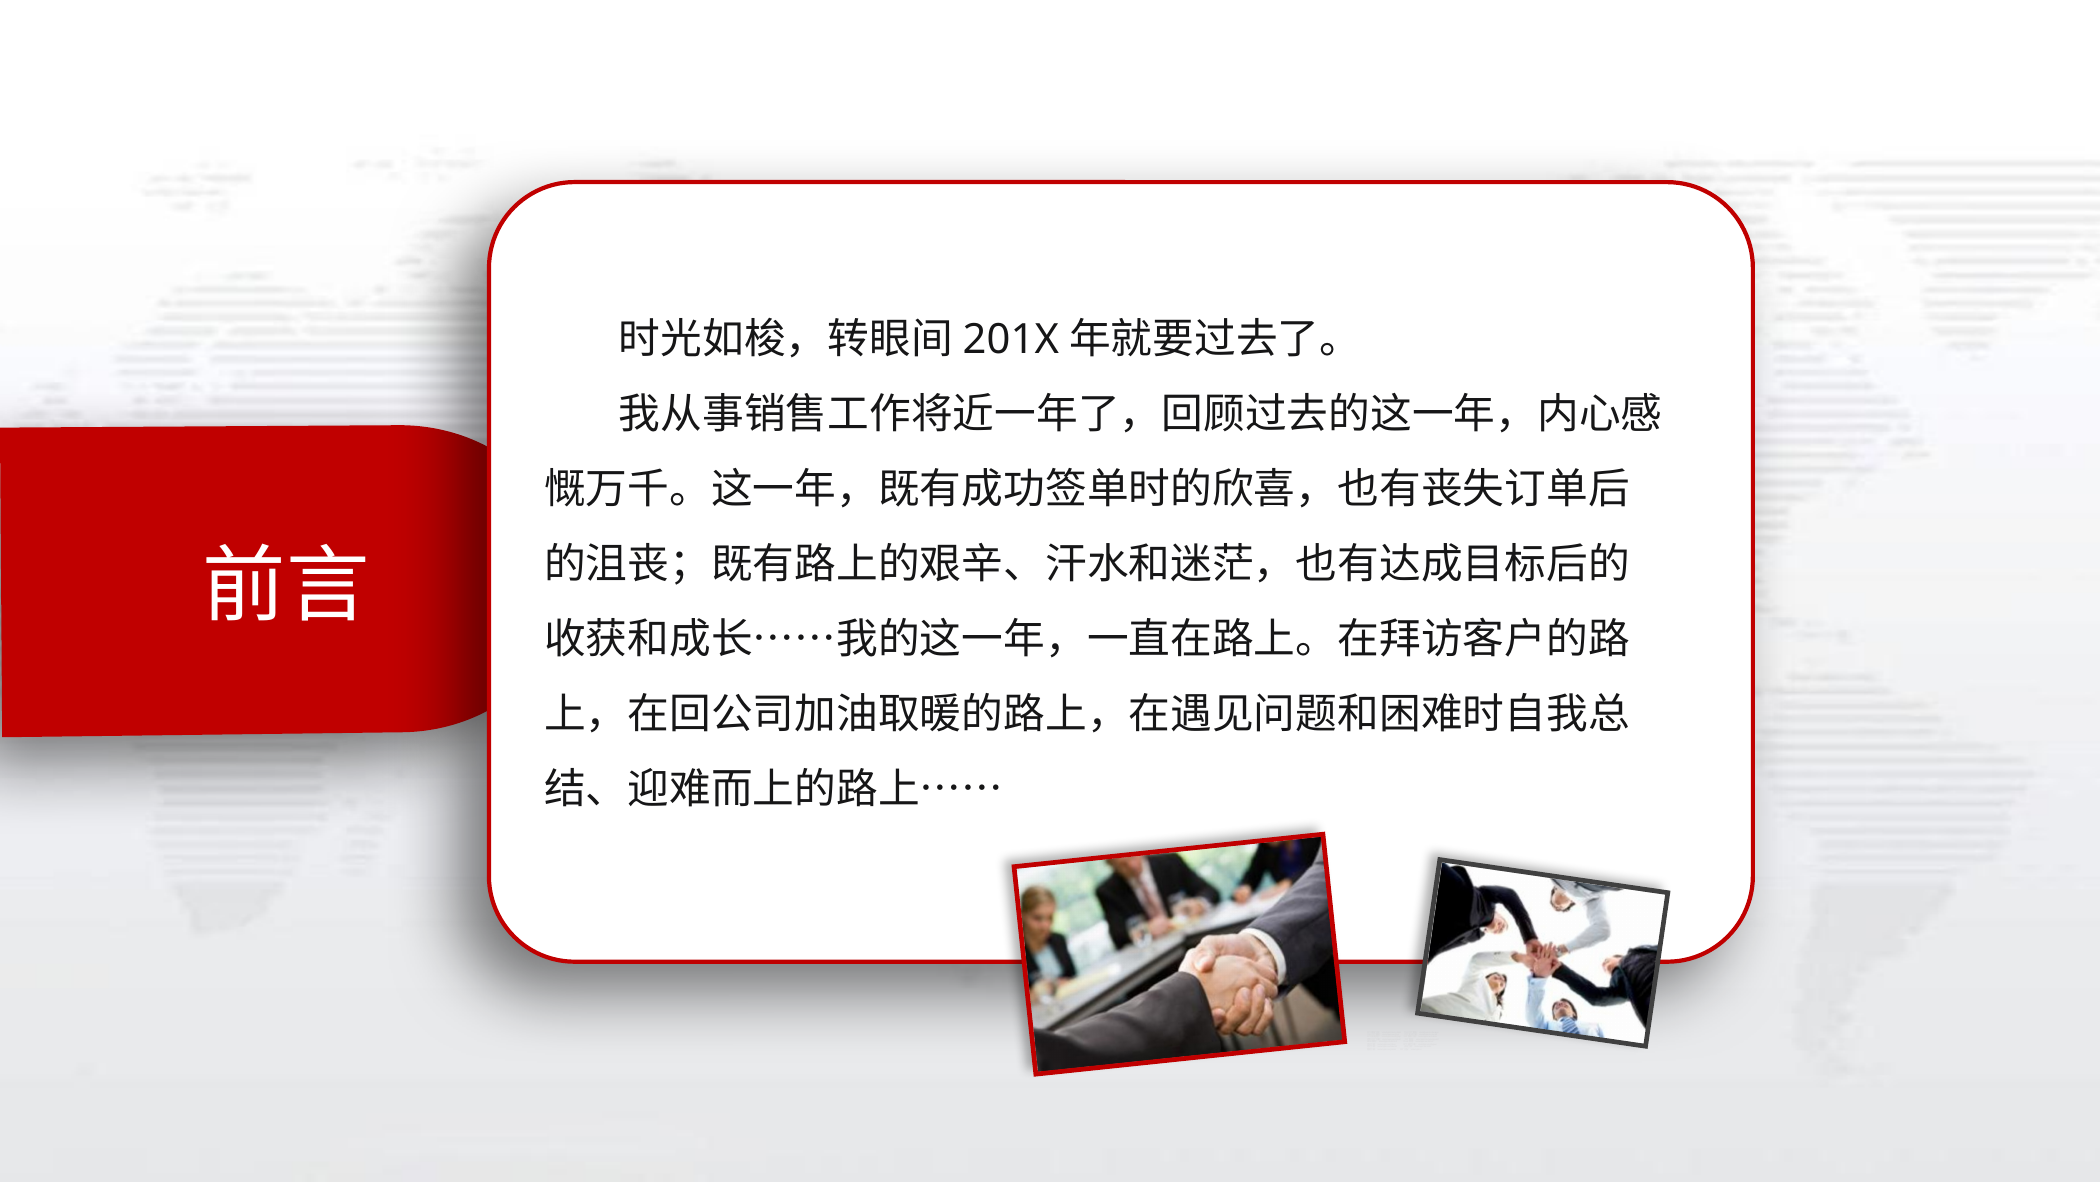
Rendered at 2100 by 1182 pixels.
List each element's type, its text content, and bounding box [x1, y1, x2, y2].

text_box 时光如梭，转眼间201X年就要过去了。 我从事销售工作将近一年了，回顾过去的这一年，内心感慨万千。这一年，既有成功签单时的欣喜，也有丧失订单后的沮丧；既有路上的艰辛、汗水和迷茫，也有达成目标后的收获和成长……我的这一年，一直在路上。在拜访客户的路上，在回公司加油取暖的路上，在遇见问题和困难时自我总结、迎难而上的路上…… [524, 276, 1688, 897]
text_box 前言 [0, 423, 407, 740]
text_box [486, 179, 1755, 964]
picture [0, 0, 2100, 1182]
